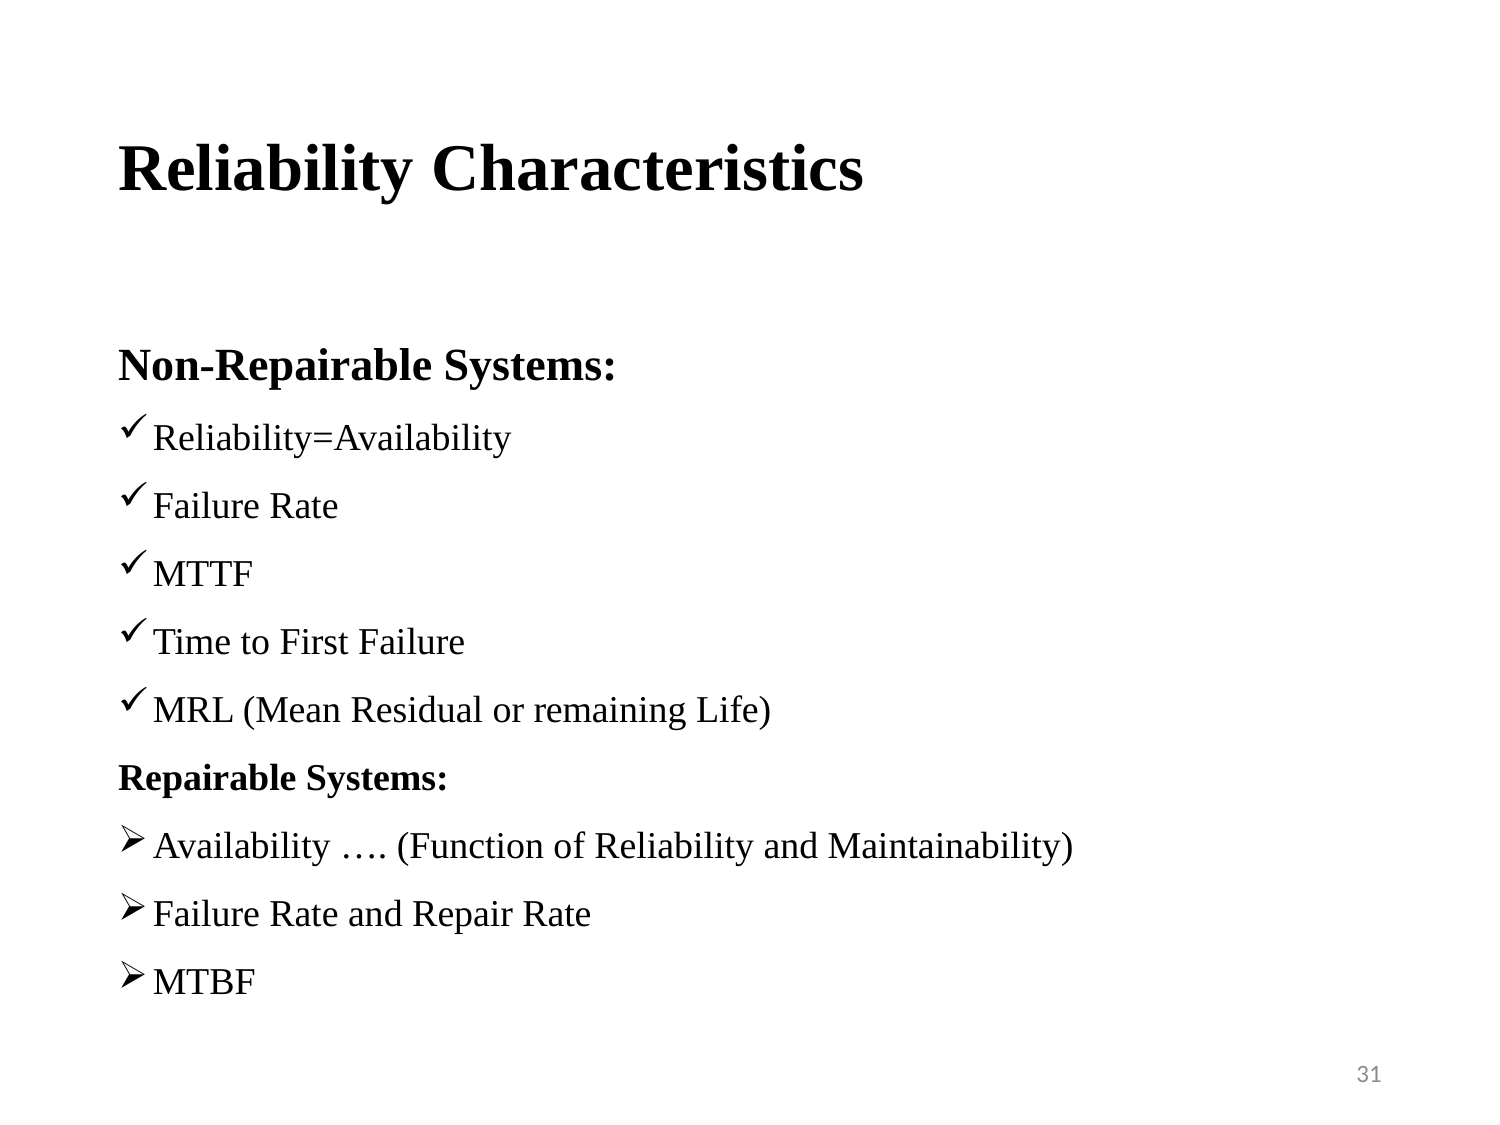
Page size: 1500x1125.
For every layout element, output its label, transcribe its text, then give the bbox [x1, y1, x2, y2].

list Non-Repairable Systems: Reliability=Availability Failure Rate MTTF Time to First Failure MRL (Mean Residual or remaining Life) Repairable Systems: Availability …. (Function of Reliability and Maintainability) Failure Rate and Repair Rate MTBF [103, 299, 1397, 1014]
slide_number 31 [1059, 1042, 1397, 1103]
title Reliability Characteristics [103, 59, 1397, 278]
